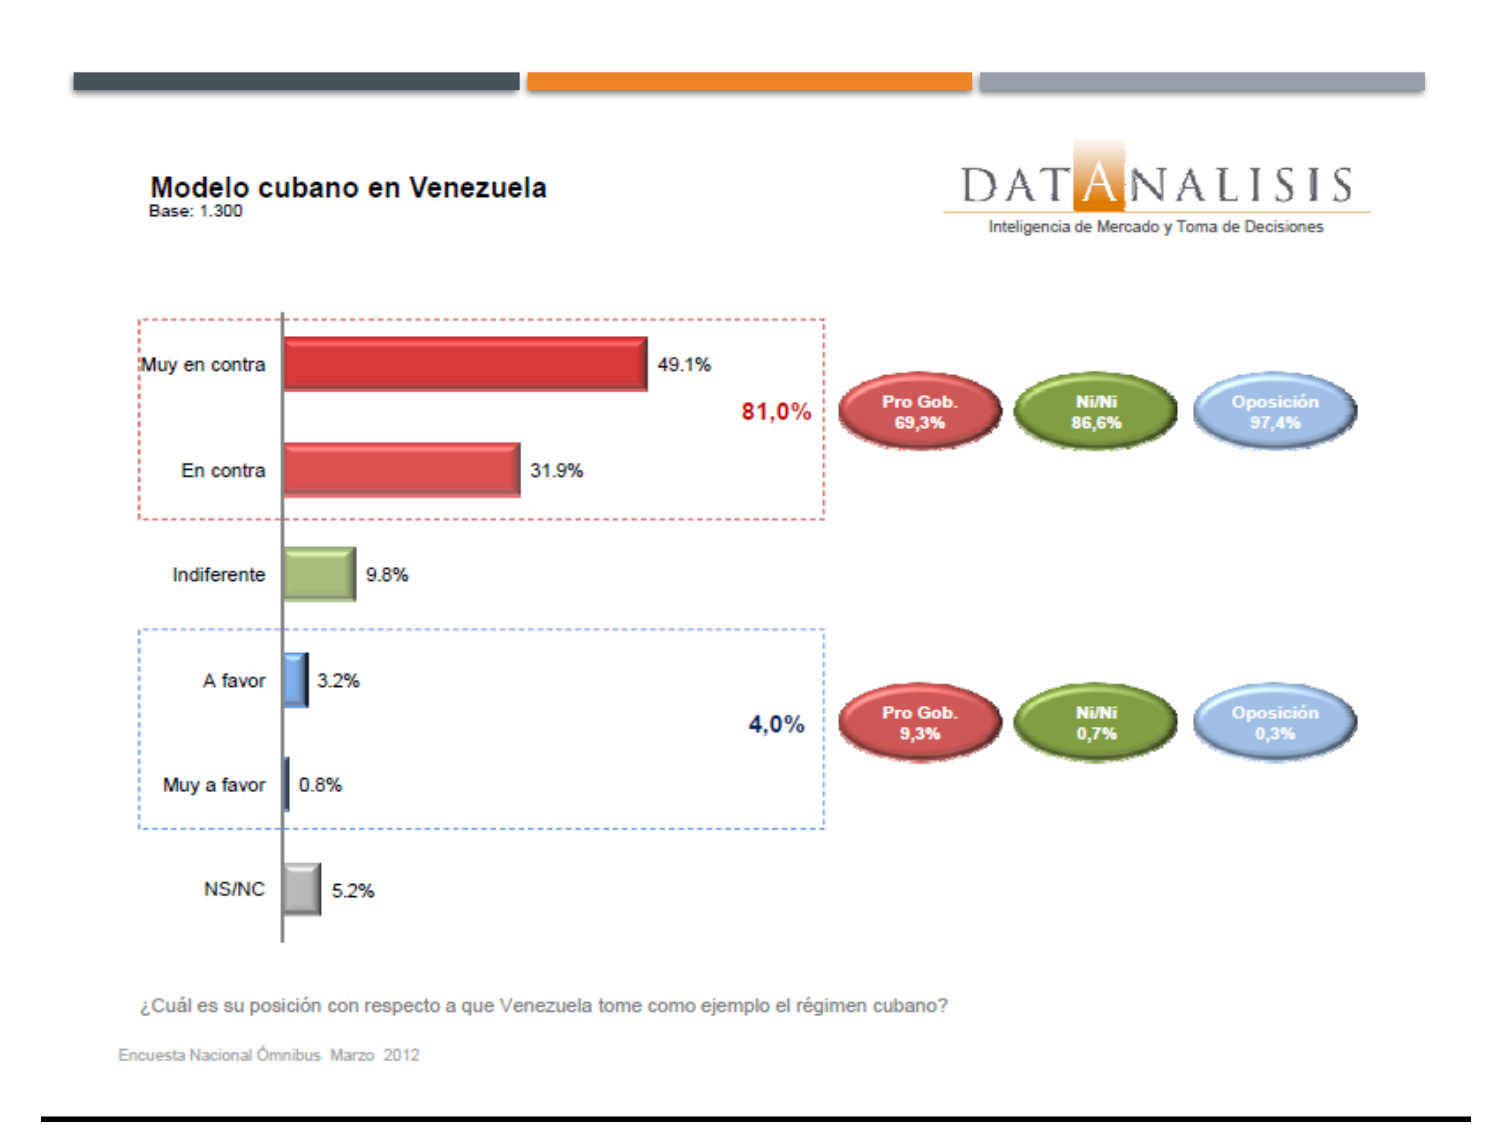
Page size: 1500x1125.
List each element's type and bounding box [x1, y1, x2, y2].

picture [40, 104, 1472, 1123]
